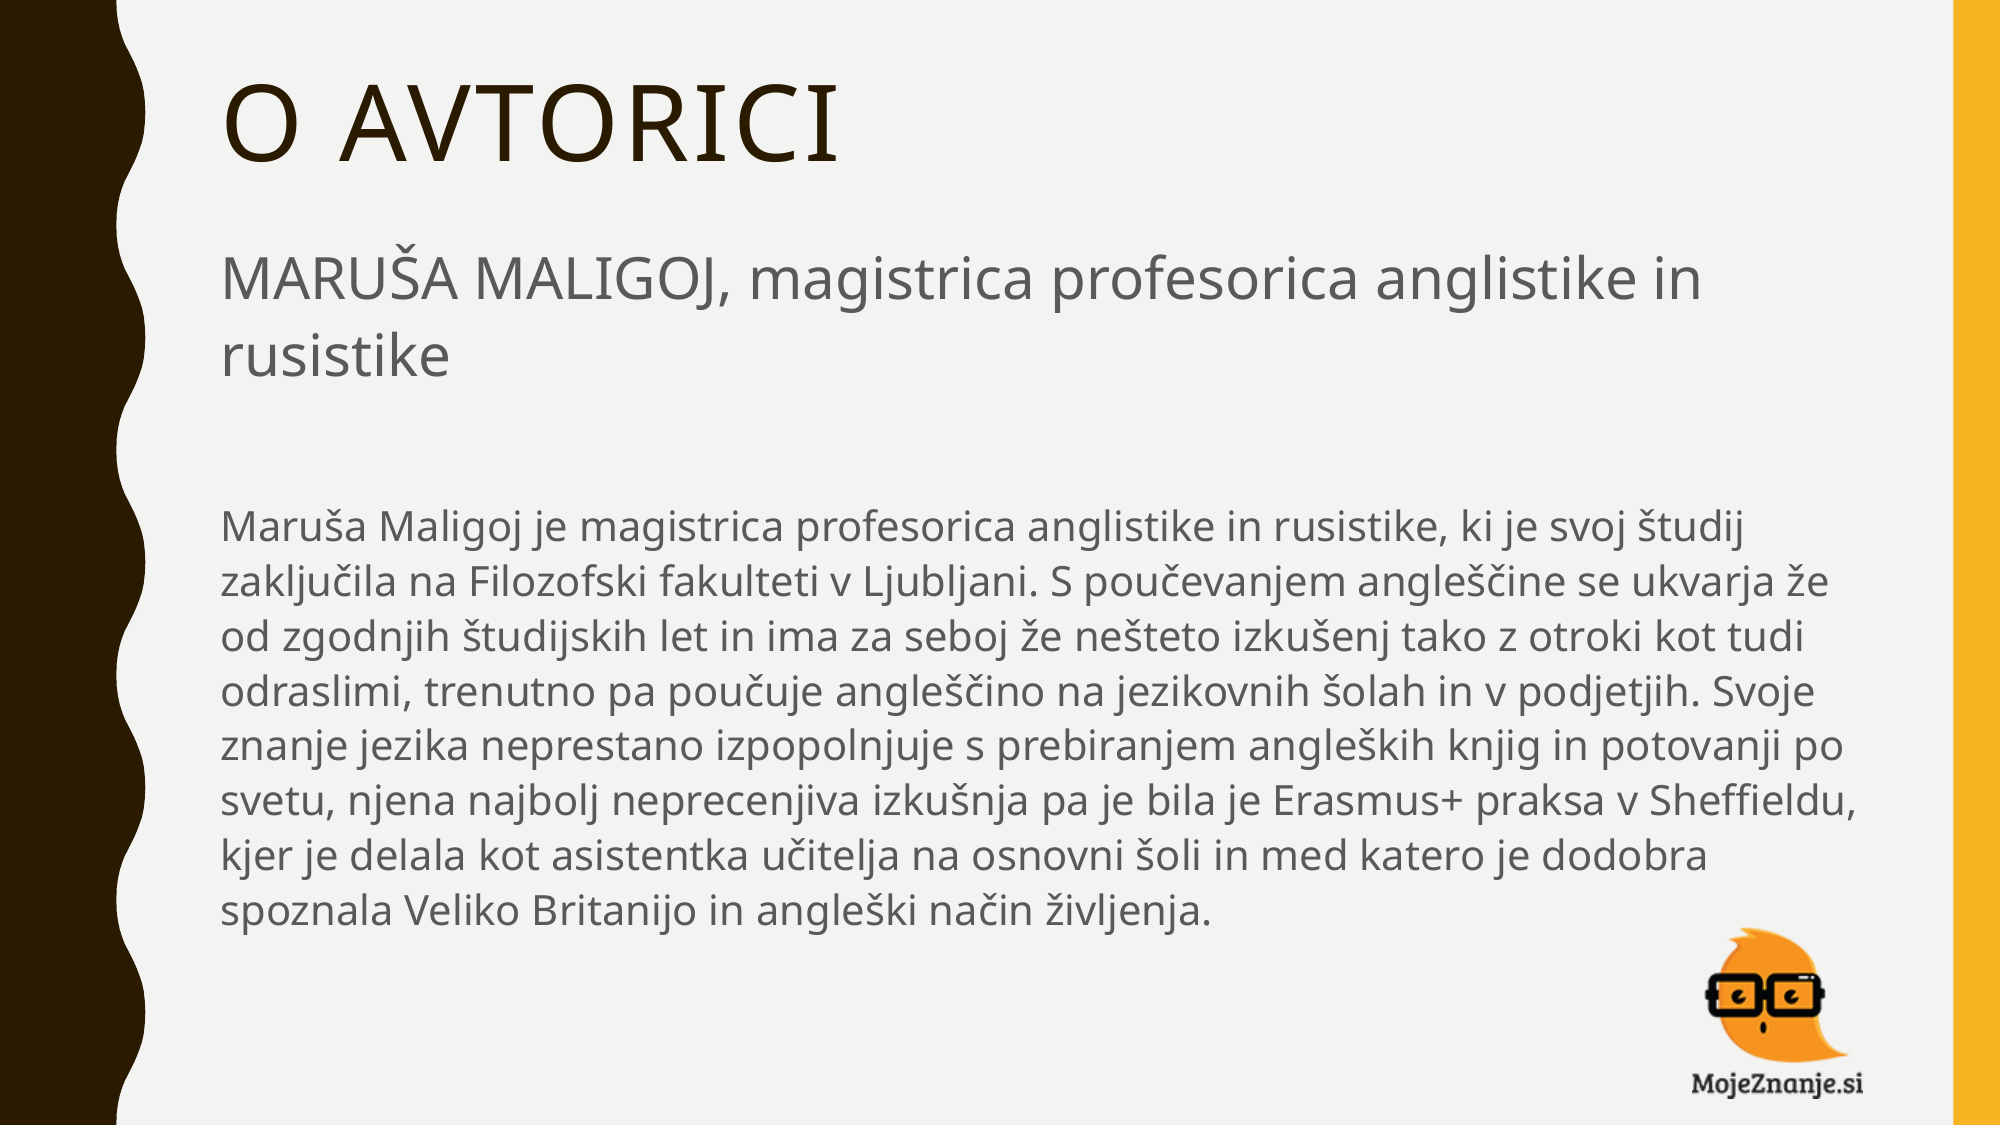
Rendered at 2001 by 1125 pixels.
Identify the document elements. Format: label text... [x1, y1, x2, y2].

picture [1692, 965, 1863, 1099]
title O AVTORICI [205, 62, 1875, 226]
list MARUŠA MALIGOJ, magistrica profesorica anglistike in rusistike Maruša Maligoj je magistrica profesorica anglistike in rusistike, ki je svoj študij zaključila na Filozofski fakulteti v Ljubljani. S poučevanjem angleščine se ukvarja že od zgodnjih študijskih let in ima za seboj že nešteto izkušenj tako z otroki kot tudi odraslimi, trenutno pa poučuje angleščino na jezikovnih šolah in v podjetjih. Svoje znanje jezika neprestano izpopolnjuje s prebiranjem angleških knjig in potovanji po svetu, njena najbolj neprecenjiva izkušnja pa je bila je Erasmus+ praksa v Sheffieldu, kjer je delala kot asistentka učitelja na osnovni šoli in med katero je dodobra spoznala Veliko Britanijo in angleški način življenja. [205, 226, 1875, 965]
